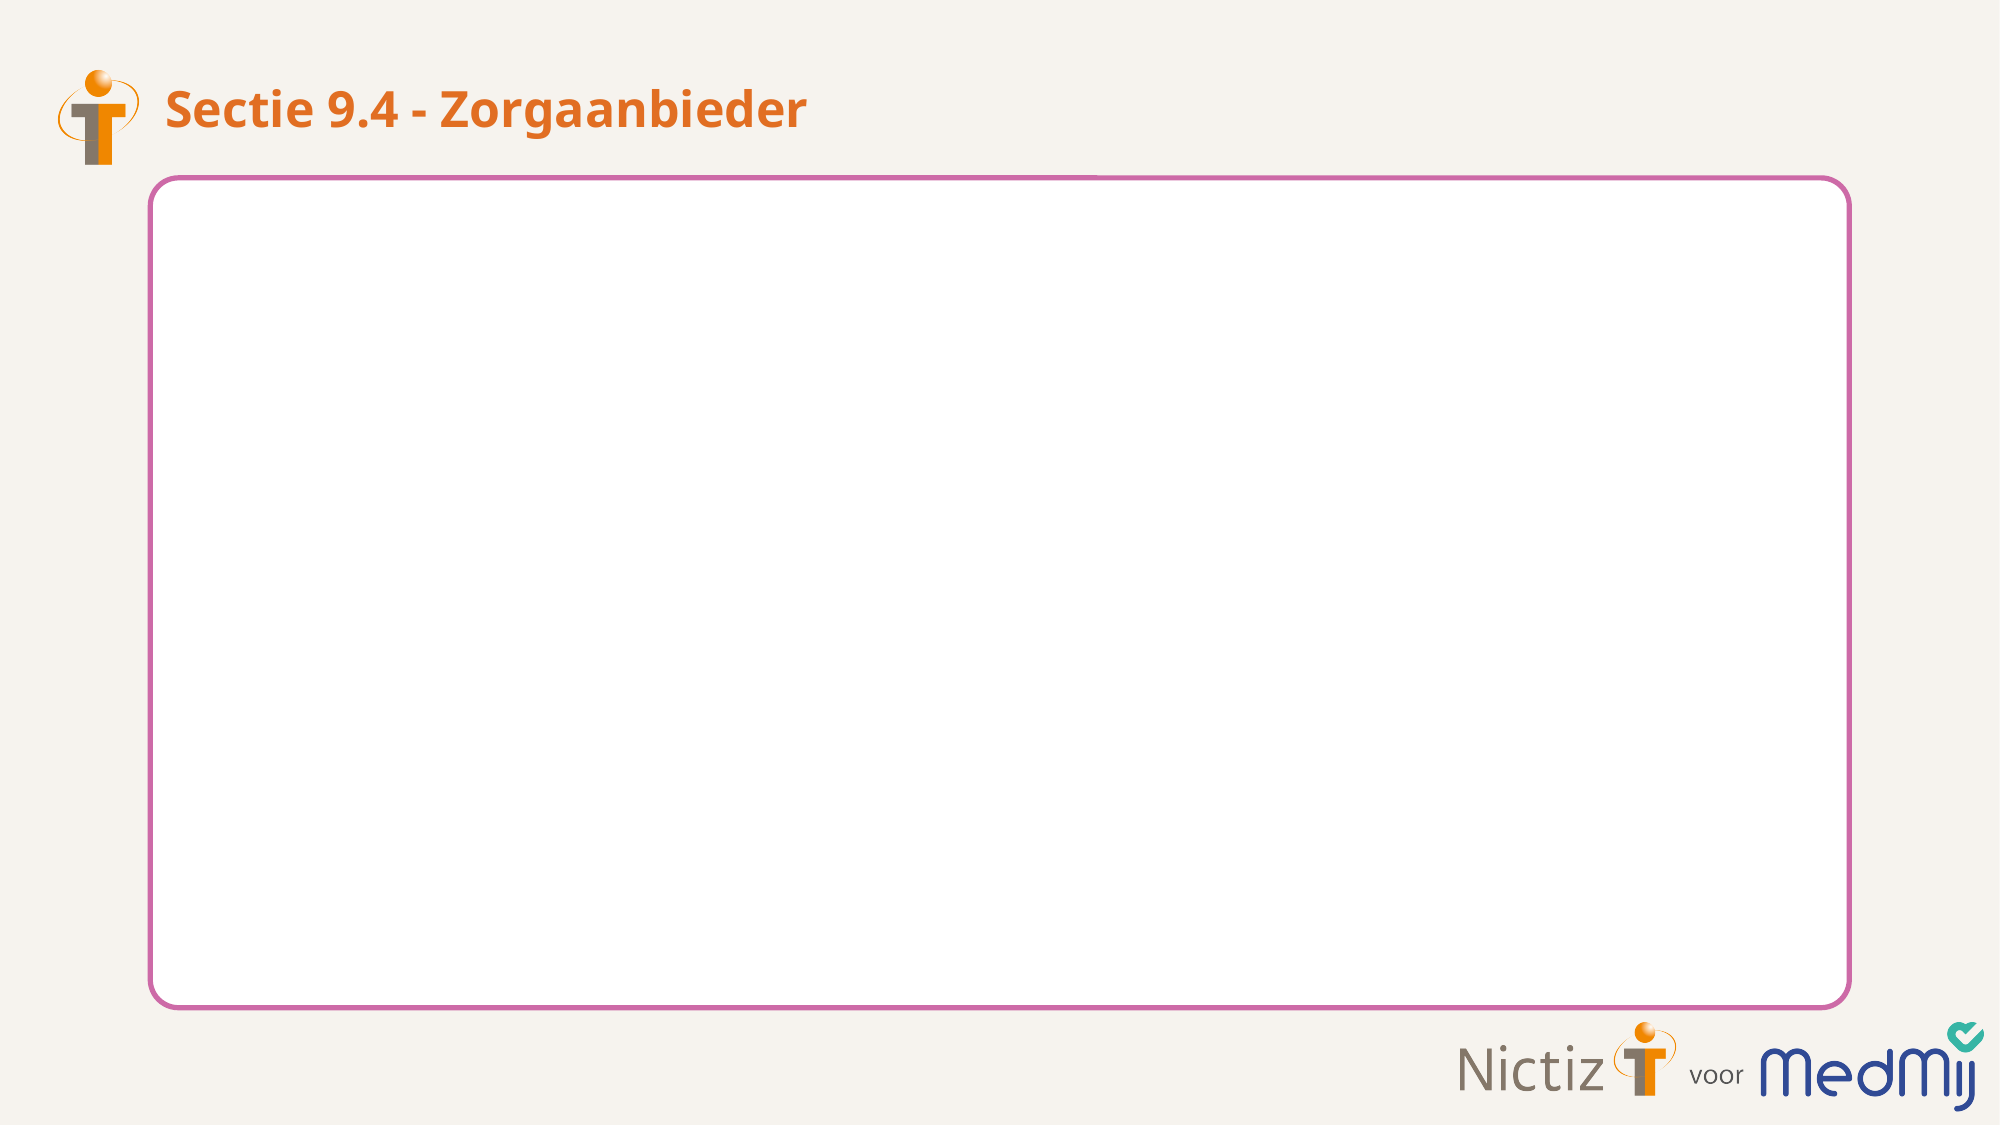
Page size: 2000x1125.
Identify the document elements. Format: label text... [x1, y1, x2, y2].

picture [50, 66, 151, 187]
title Sectie 9.4 - Zorgaanbieder [150, 76, 1850, 165]
picture [1457, 1019, 1988, 1113]
